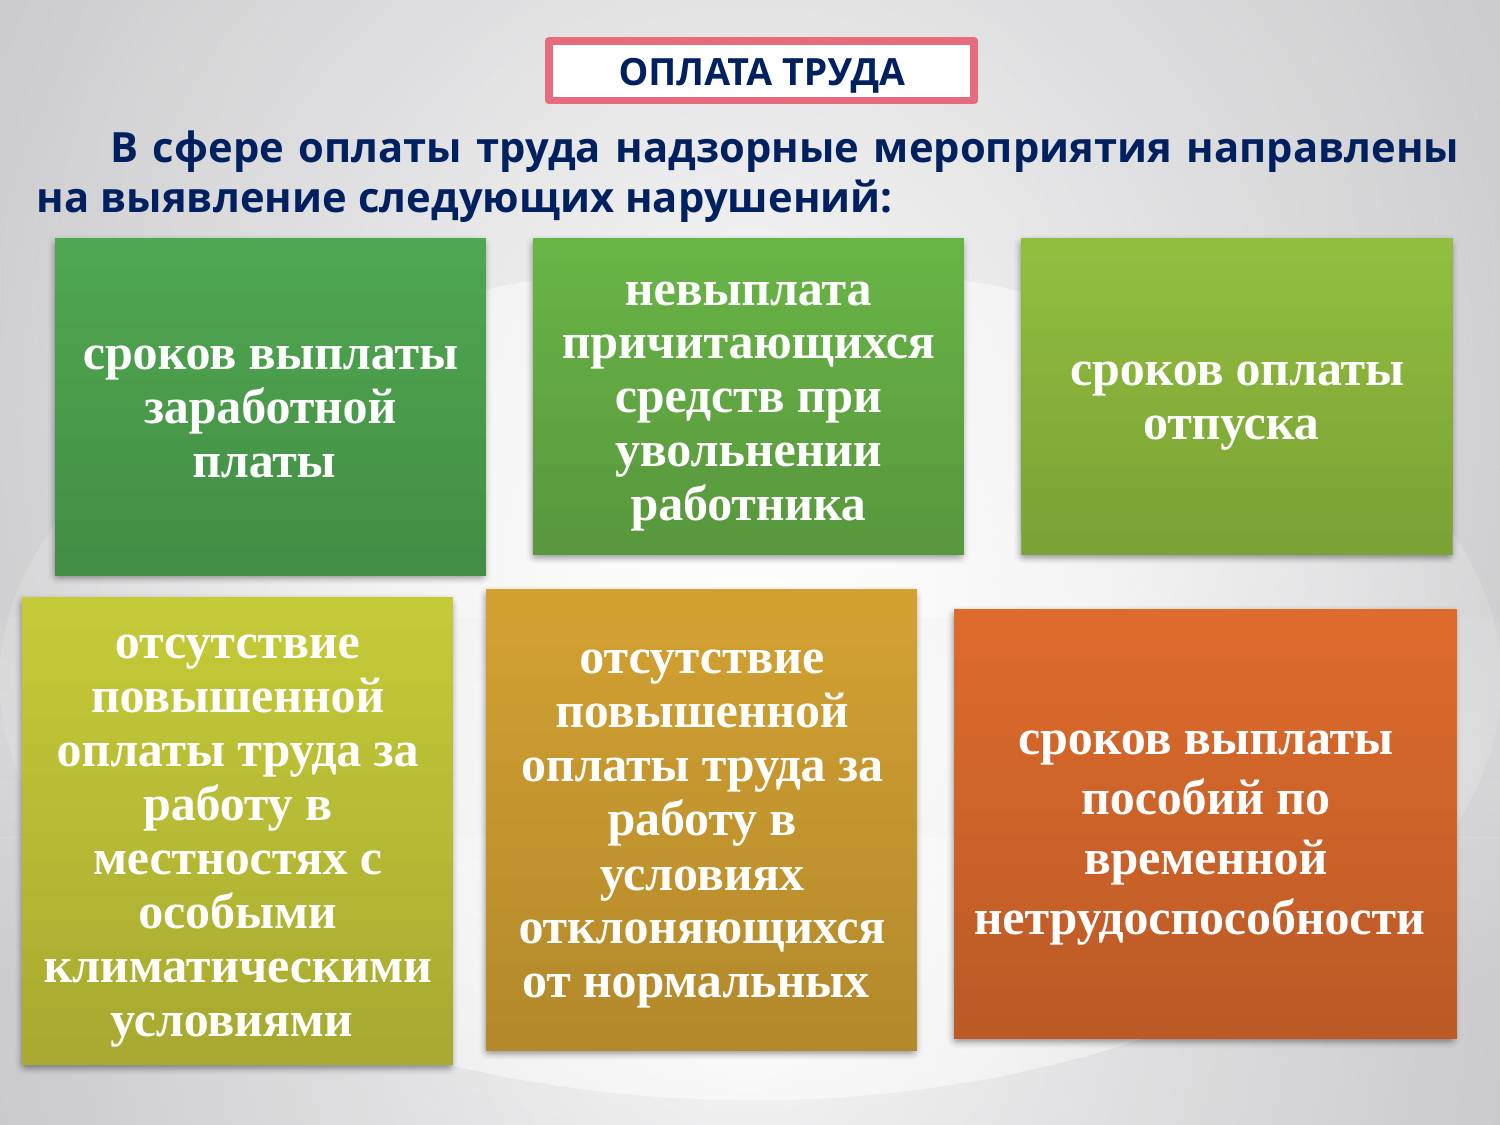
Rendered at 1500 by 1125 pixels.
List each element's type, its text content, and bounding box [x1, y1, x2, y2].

text_box В сфере оплаты труда надзорные мероприятия направлены на выявление следующих нарушений: [21, 113, 1475, 229]
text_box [21, 237, 1458, 1066]
text_box ОПЛАТА ТРУДА [545, 37, 978, 104]
